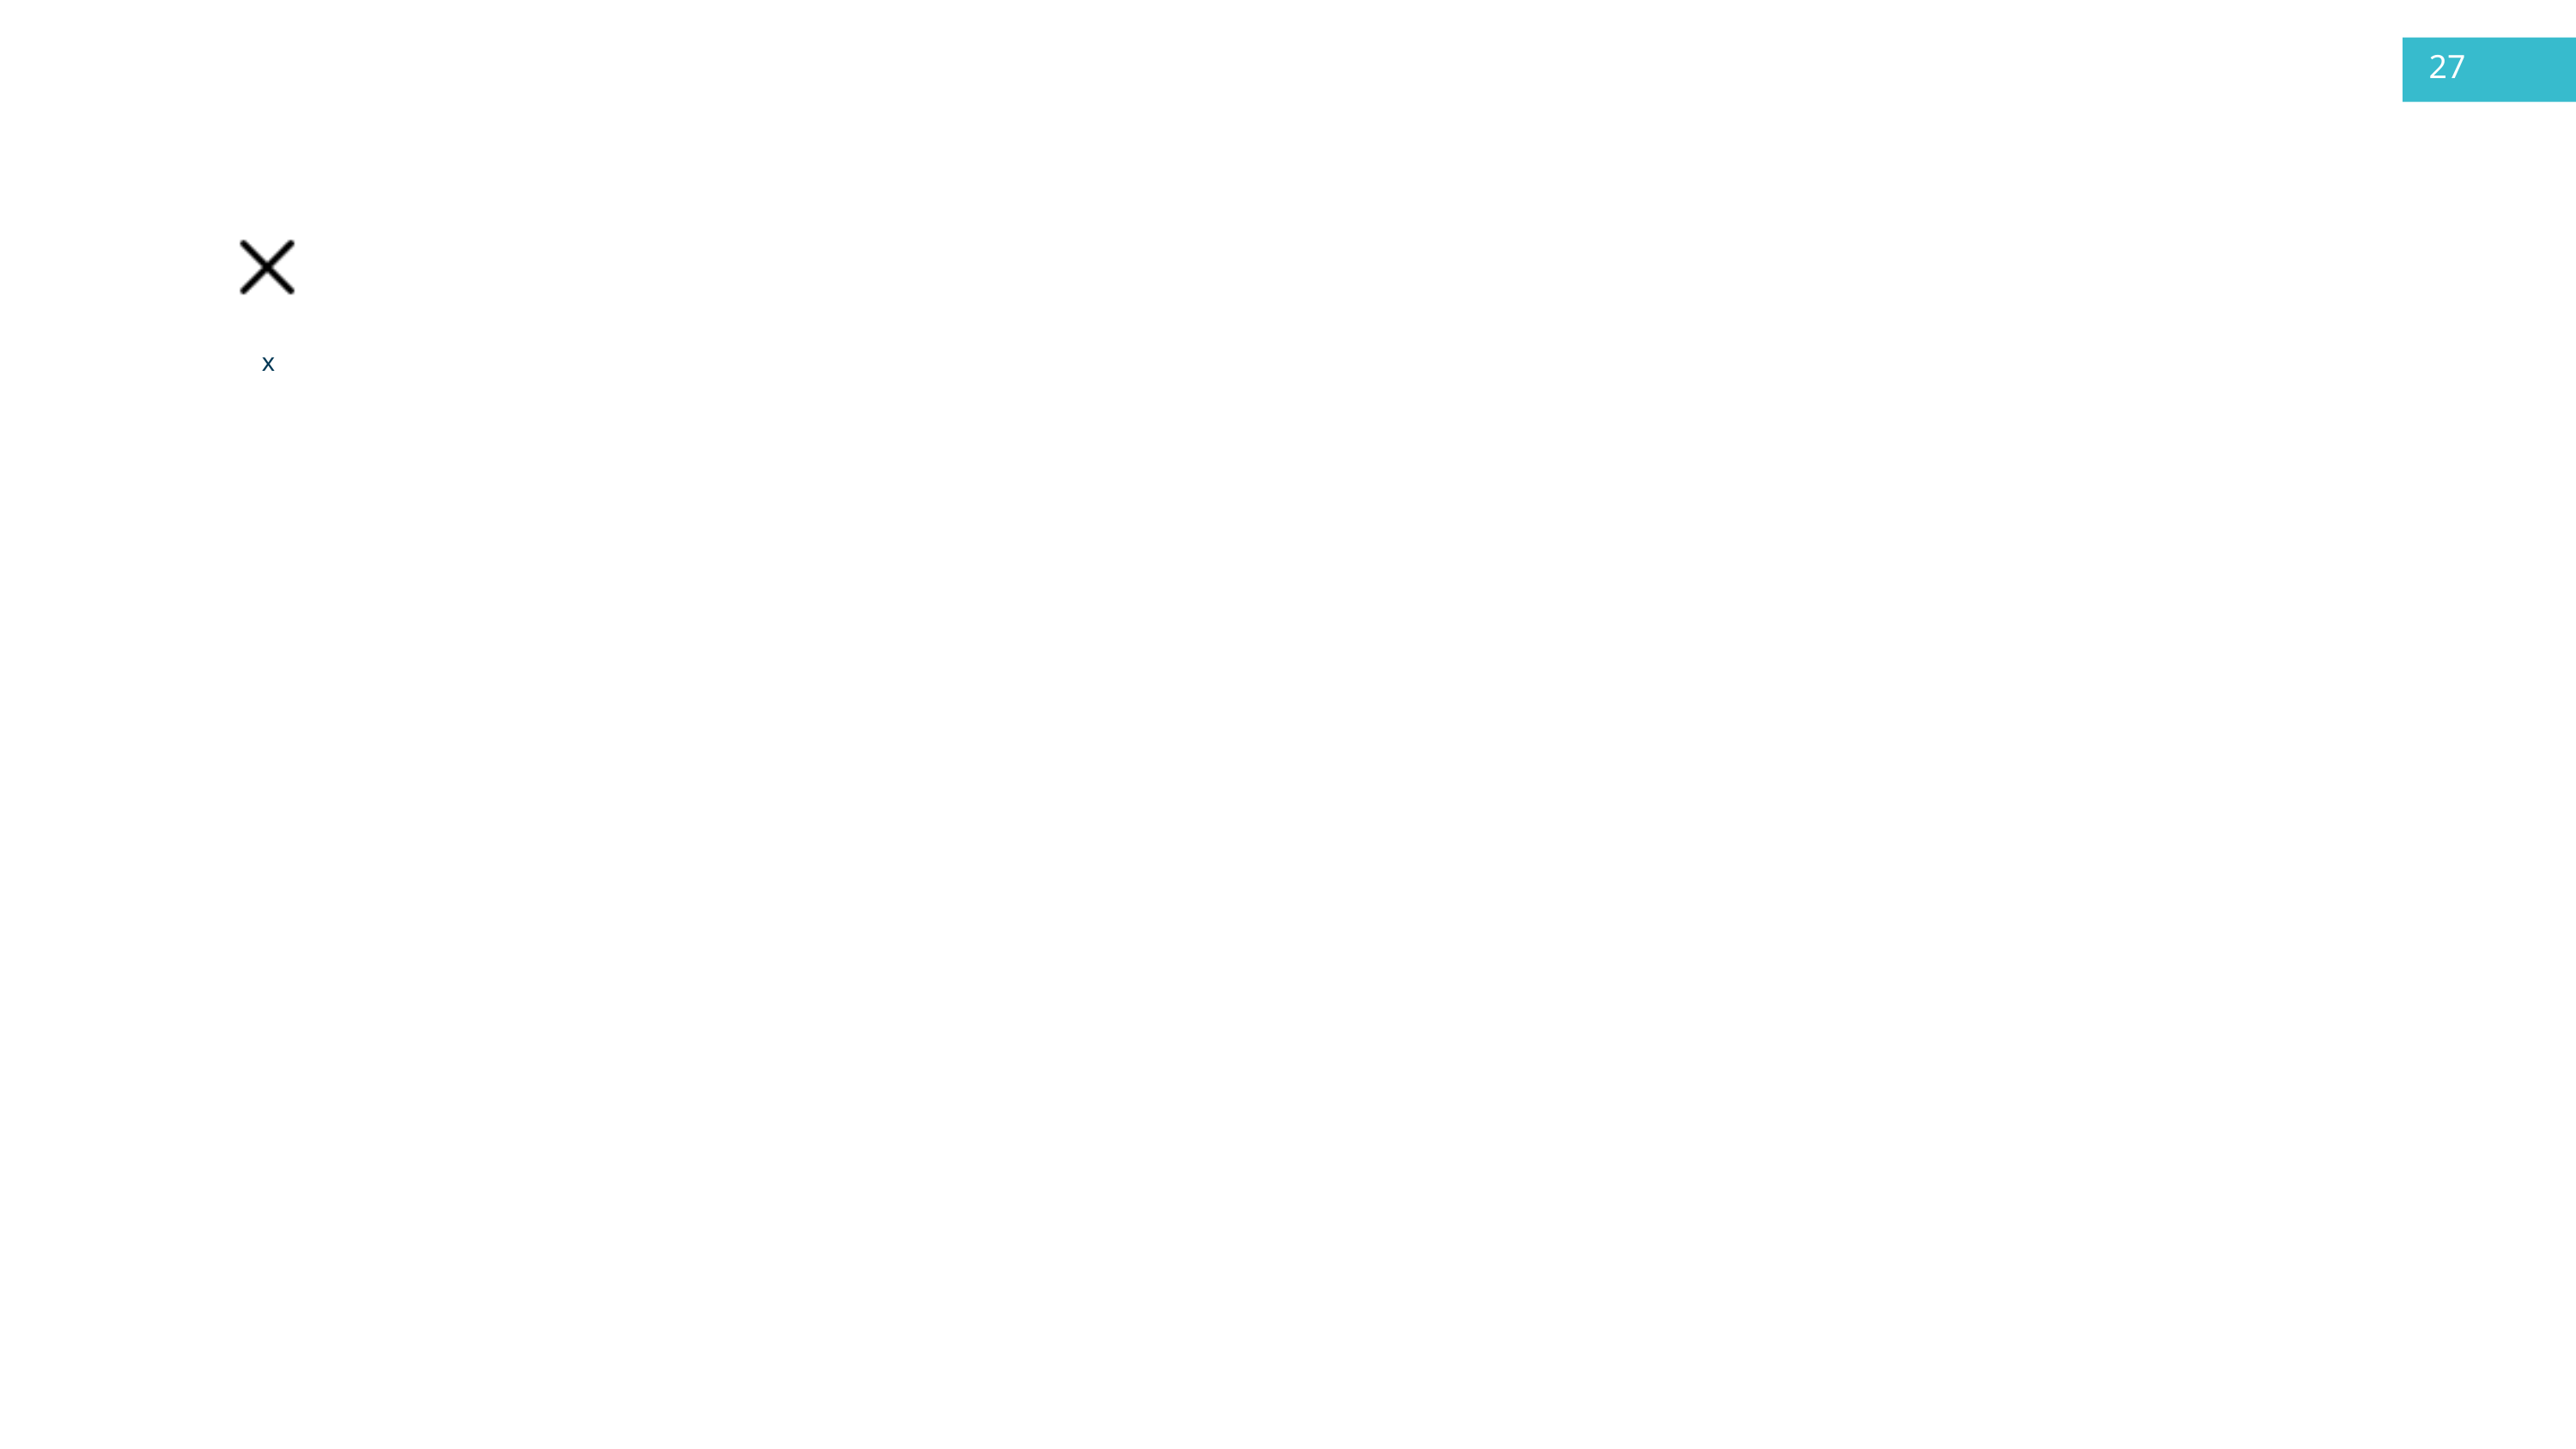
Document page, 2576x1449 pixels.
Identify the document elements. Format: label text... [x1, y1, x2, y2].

picture [214, 214, 323, 323]
text_box x [89, 339, 447, 383]
slide_number 27 [2415, 35, 2502, 100]
